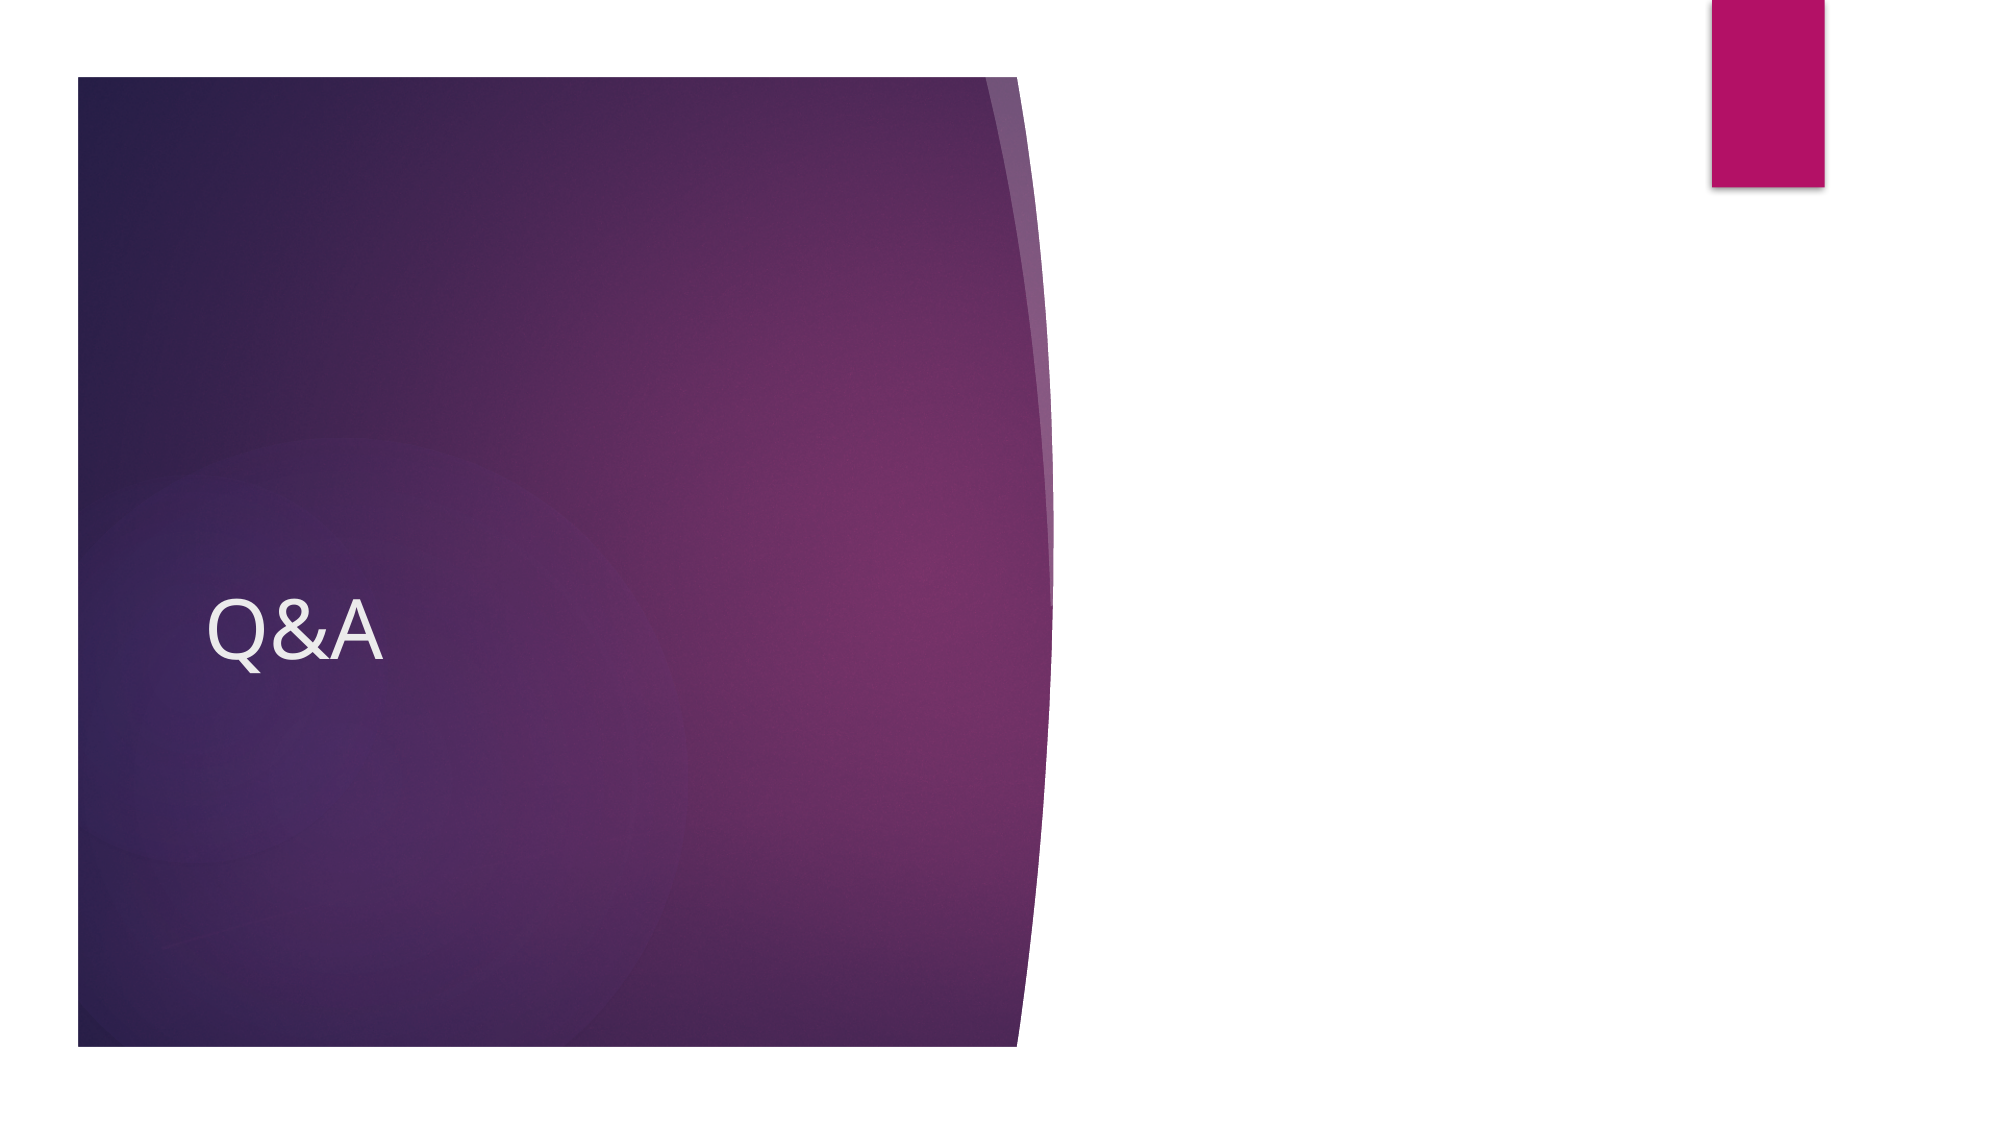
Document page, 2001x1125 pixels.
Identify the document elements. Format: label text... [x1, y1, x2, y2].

title Q&A [189, 439, 904, 814]
